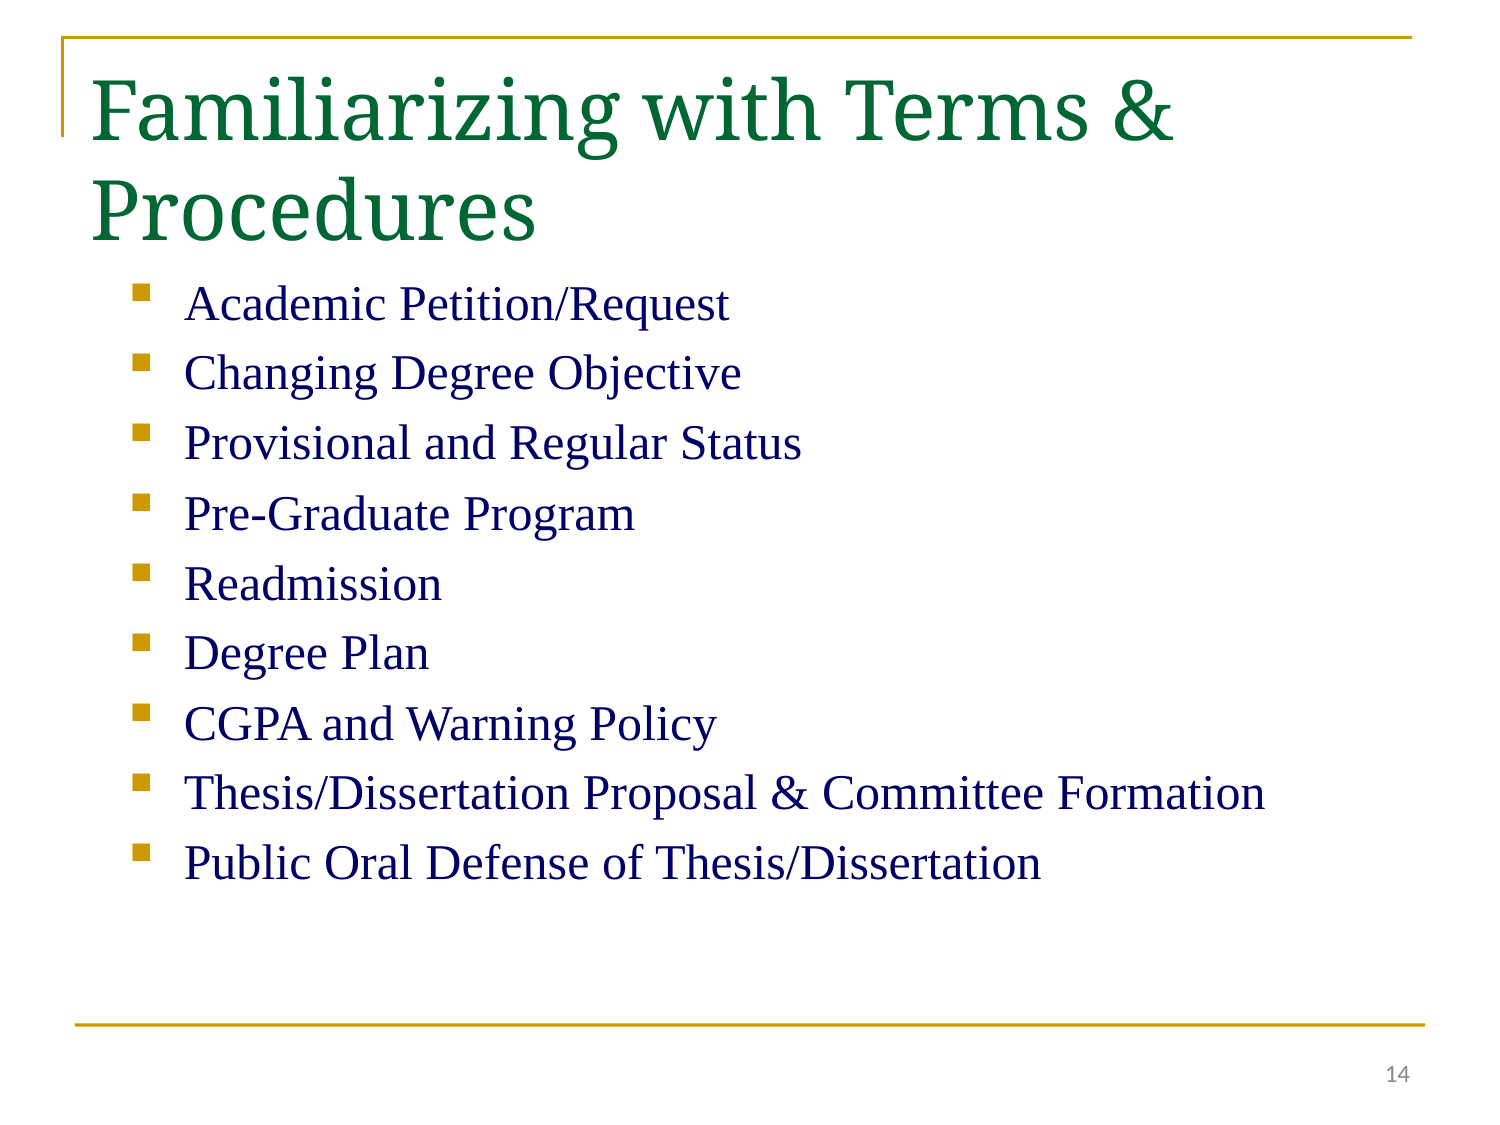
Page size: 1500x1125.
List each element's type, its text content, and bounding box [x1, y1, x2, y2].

text_box 14 [1074, 1042, 1425, 1103]
text_box Familiarizing with Terms & Procedures [75, 49, 1463, 188]
text_box Academic Petition/Request Changing Degree Objective Provisional and Regular Status Pre-Graduate Program Readmission Degree Plan CGPA and Warning Policy Thesis/Dissertation Proposal & Committee Formation Public Oral Defense of Thesis/Dissertation [112, 262, 1400, 1038]
